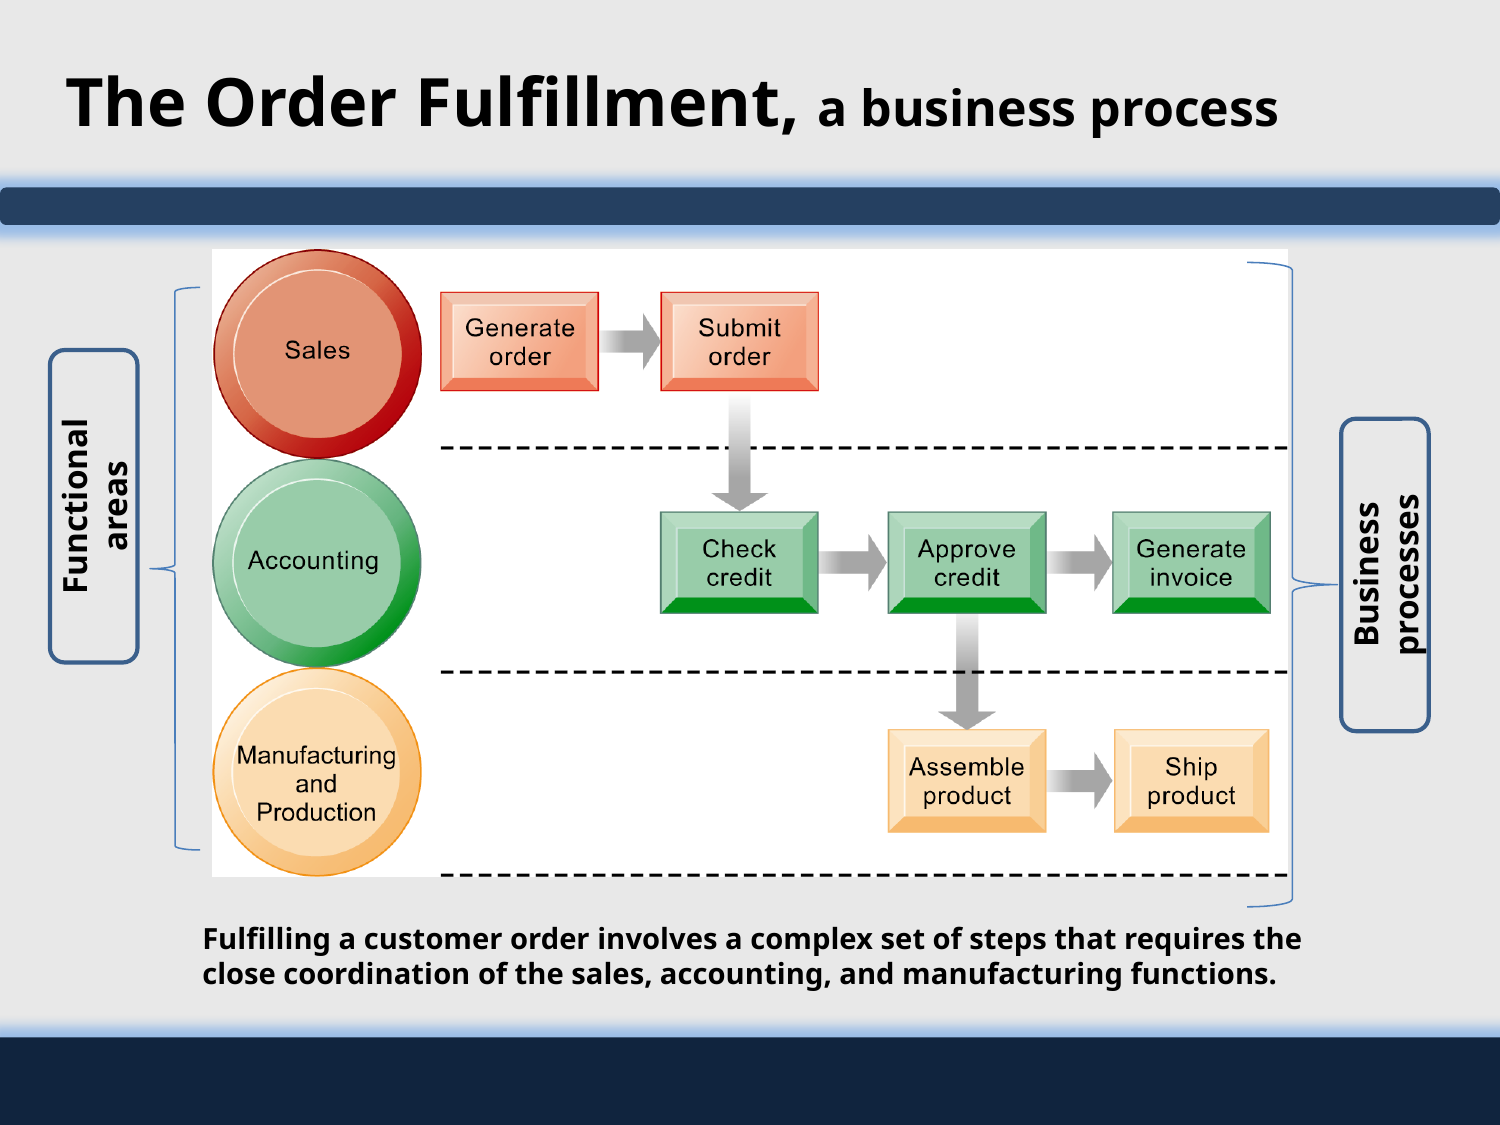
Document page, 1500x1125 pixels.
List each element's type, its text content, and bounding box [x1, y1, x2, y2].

title The Order Fulfillment, a business process [49, 37, 1426, 163]
text_box Functional areas [47, 347, 140, 665]
text_box Fulfilling a customer order involves a complex set of steps that requires the close coordination of the sales, accounting, and manufacturing functions. [187, 912, 1350, 998]
text_box [149, 286, 201, 851]
text_box [1247, 267, 1339, 908]
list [212, 249, 1288, 877]
text_box Business processes [1339, 416, 1431, 734]
